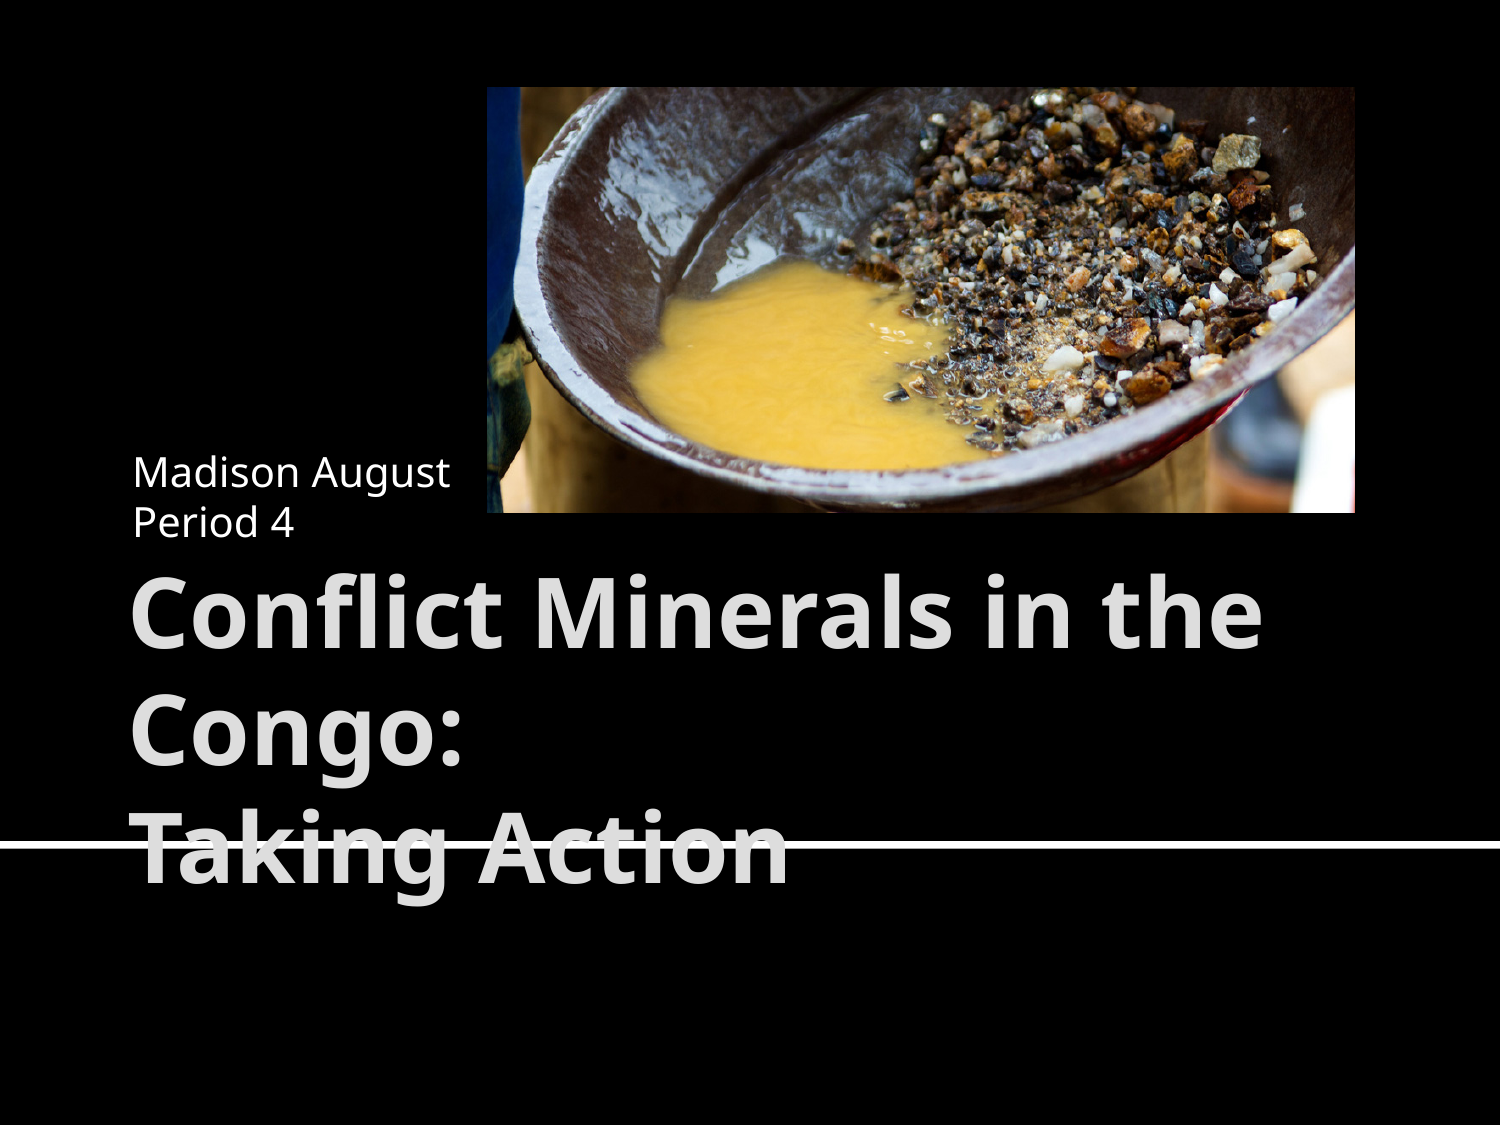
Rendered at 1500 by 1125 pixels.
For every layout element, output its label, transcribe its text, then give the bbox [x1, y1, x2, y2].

subtitle Madison August Period 4 [112, 299, 1438, 546]
title Conflict Minerals in the Congo: Taking Action [112, 550, 1438, 825]
picture [487, 87, 1355, 513]
